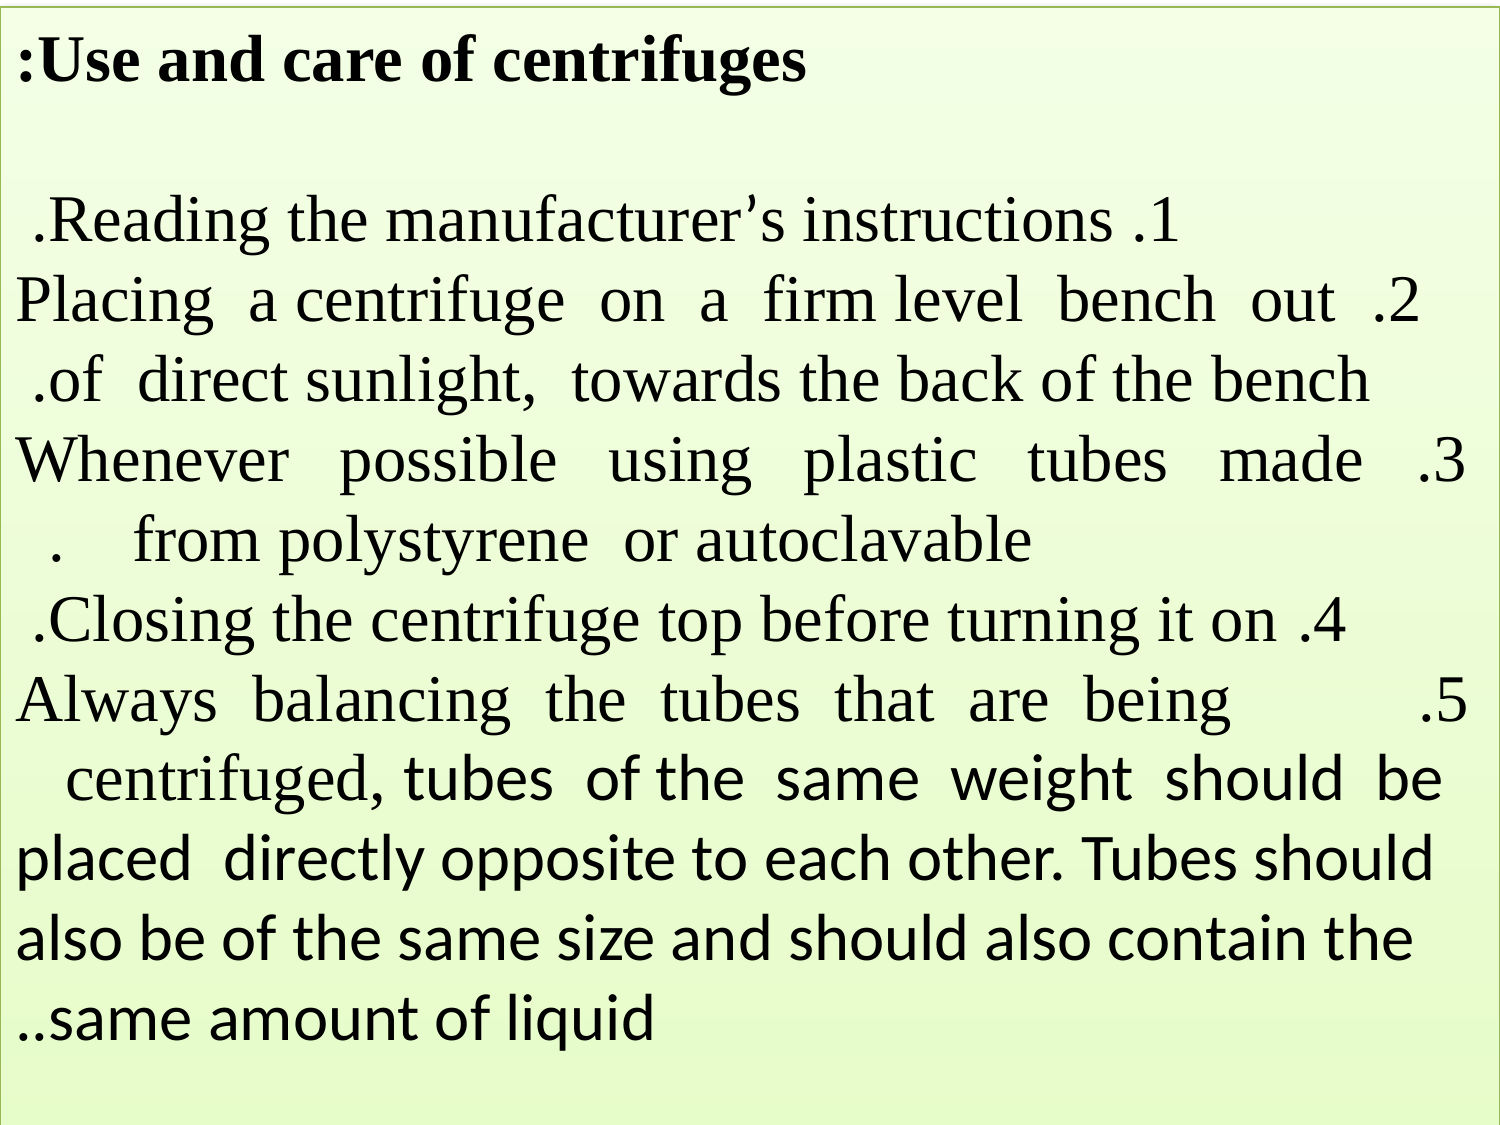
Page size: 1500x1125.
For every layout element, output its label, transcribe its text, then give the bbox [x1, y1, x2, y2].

text_box Use and care of centrifuges: 1. Reading the manufacturer’s instructions. 2. Placing a centrifuge on a firm level bench out of direct sunlight, towards the back of the bench. 3. Whenever possible using plastic tubes made from polystyrene or autoclavable. 4. Closing the centrifuge top before turning it on. 5. Always balancing the tubes that are being centrifuged, tubes of the same weight should be placed directly opposite to each other. Tubes should also be of the same size and should also contain the same amount of liquid.. [0, 6, 1500, 1125]
